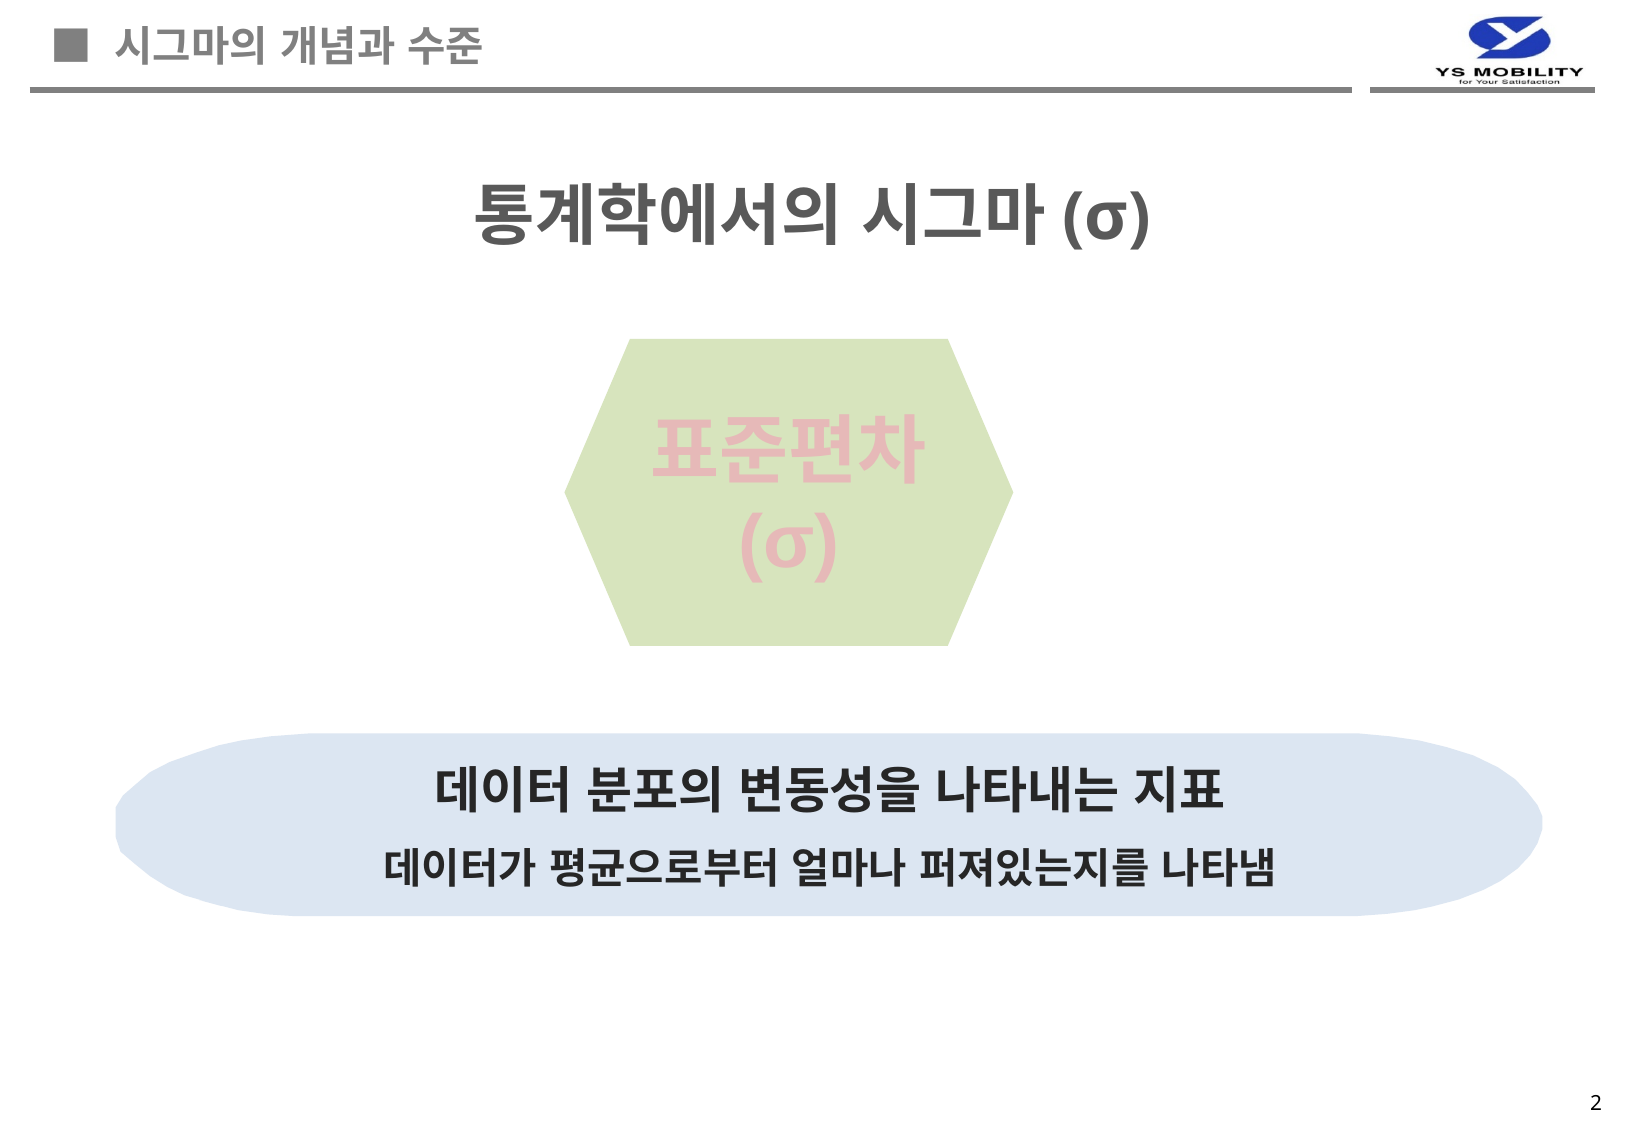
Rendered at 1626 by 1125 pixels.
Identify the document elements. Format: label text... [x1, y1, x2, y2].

text_box 통계학에서의 시그마(σ) [56, 165, 1569, 261]
text_box 표준편차 (σ) [564, 338, 1014, 646]
text_box 데이터 분포의 변동성을 나타내는 지표 데이터가 평균으로부터 얼마나 퍼져있는지를 나타냄 [115, 733, 1543, 917]
text_box ■ 시그마의 개념과 수준 [36, 12, 1262, 78]
picture [1414, 14, 1586, 87]
